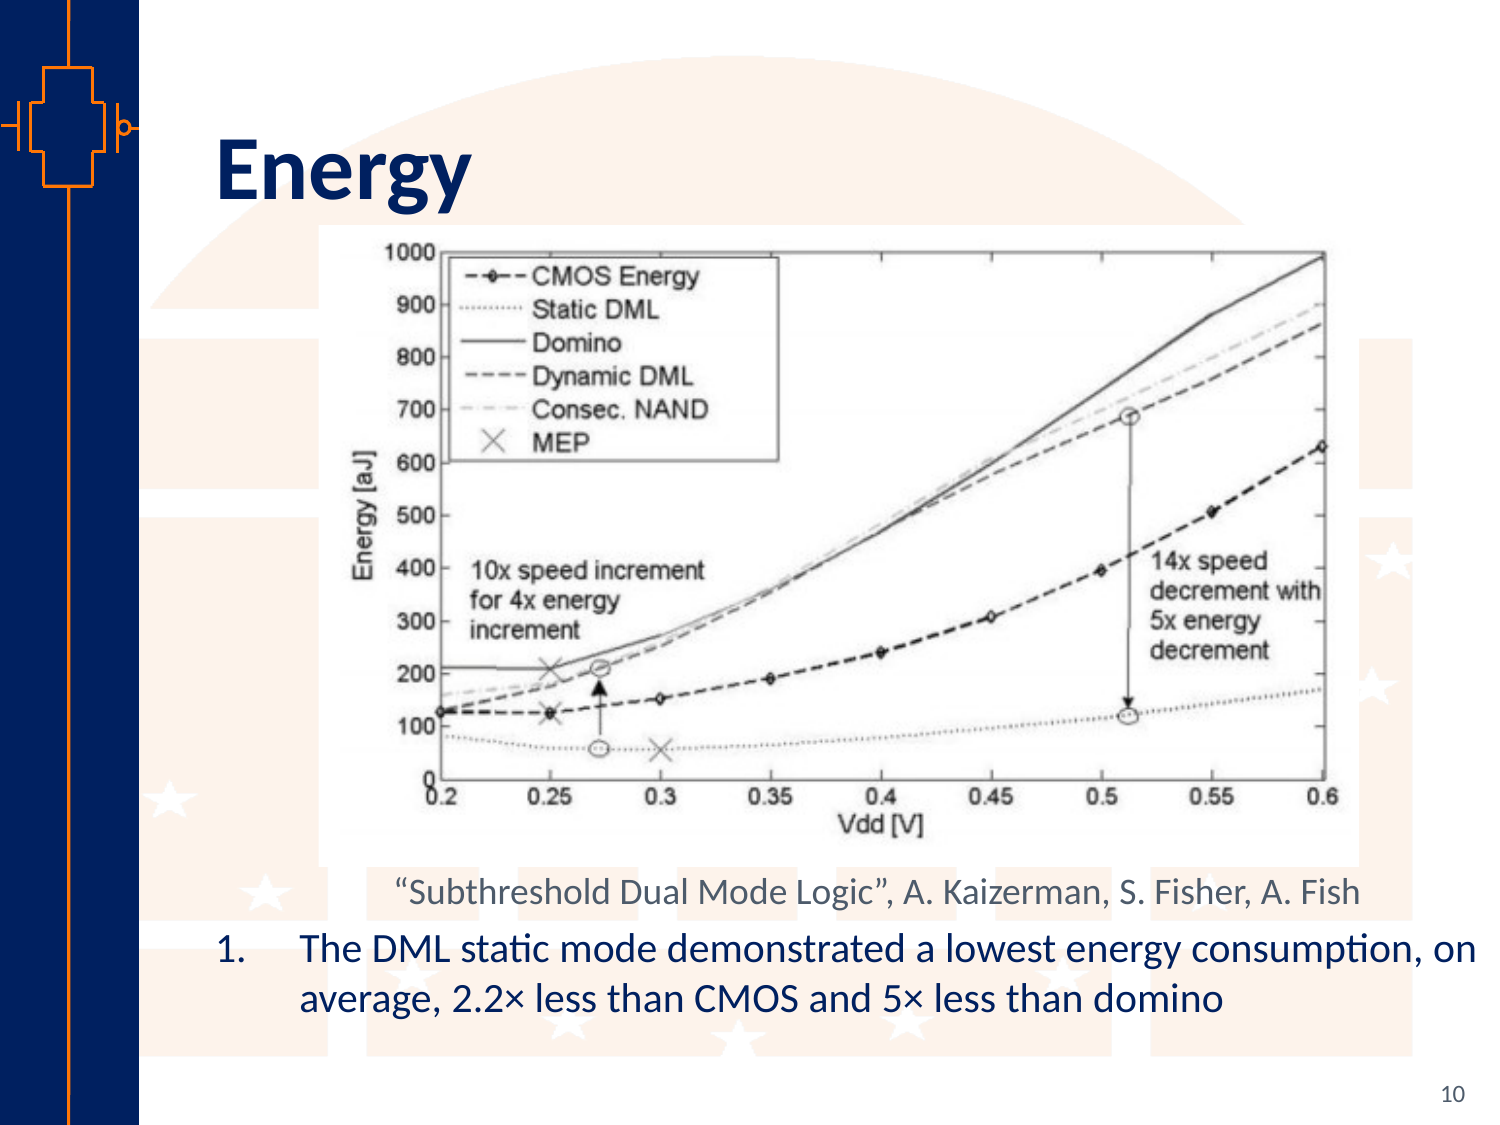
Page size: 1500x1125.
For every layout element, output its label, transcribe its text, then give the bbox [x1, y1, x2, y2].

text_box “Subthreshold Dual Mode Logic”, A. Kaizerman, S. Fisher, A. Fish [378, 859, 1457, 920]
list The DML static mode demonstrated a lowest energy consumption, on average, 2.2× less than CMOS and 5× less than domino [200, 834, 1500, 1068]
title Energy [200, 37, 1388, 225]
slide_number 10 [1425, 1062, 1488, 1123]
picture [318, 224, 1360, 867]
